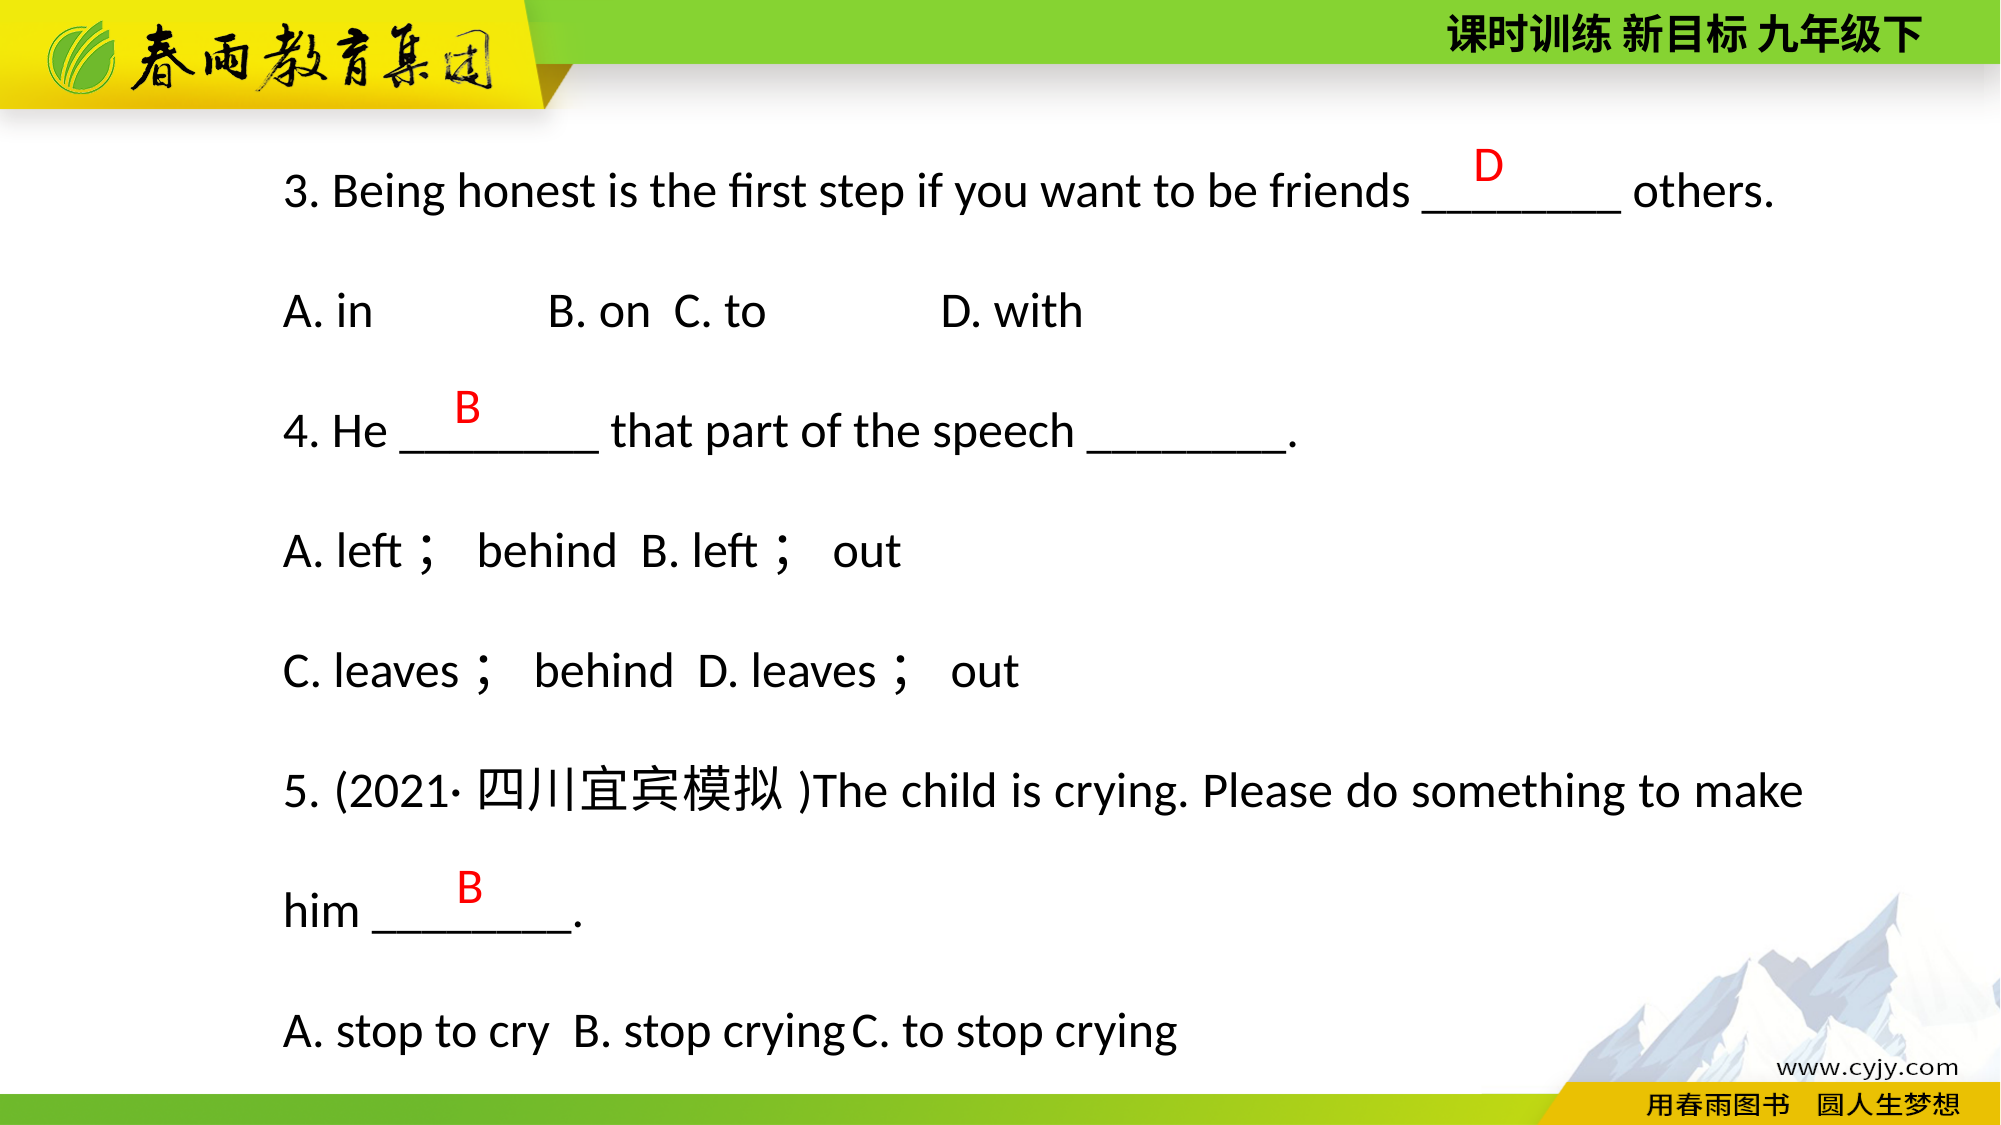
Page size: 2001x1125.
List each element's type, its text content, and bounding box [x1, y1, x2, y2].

text_box B [439, 365, 559, 441]
picture [0, 0, 2001, 1125]
text_box B [430, 845, 499, 921]
text_box 3. Being honest is the first step if you want to be friends ________ others. A. in B. on C. to D. with 4. He ________ that part of the speech ________. A. left；behind B. left；out C. leaves；behind D. leaves；out 5. (2021·四川宜宾模拟)The child is crying. Please do something to make him ________. A. stop to cry B. stop crying C. to stop crying [268, 89, 1820, 1065]
text_box D [1458, 124, 1520, 199]
